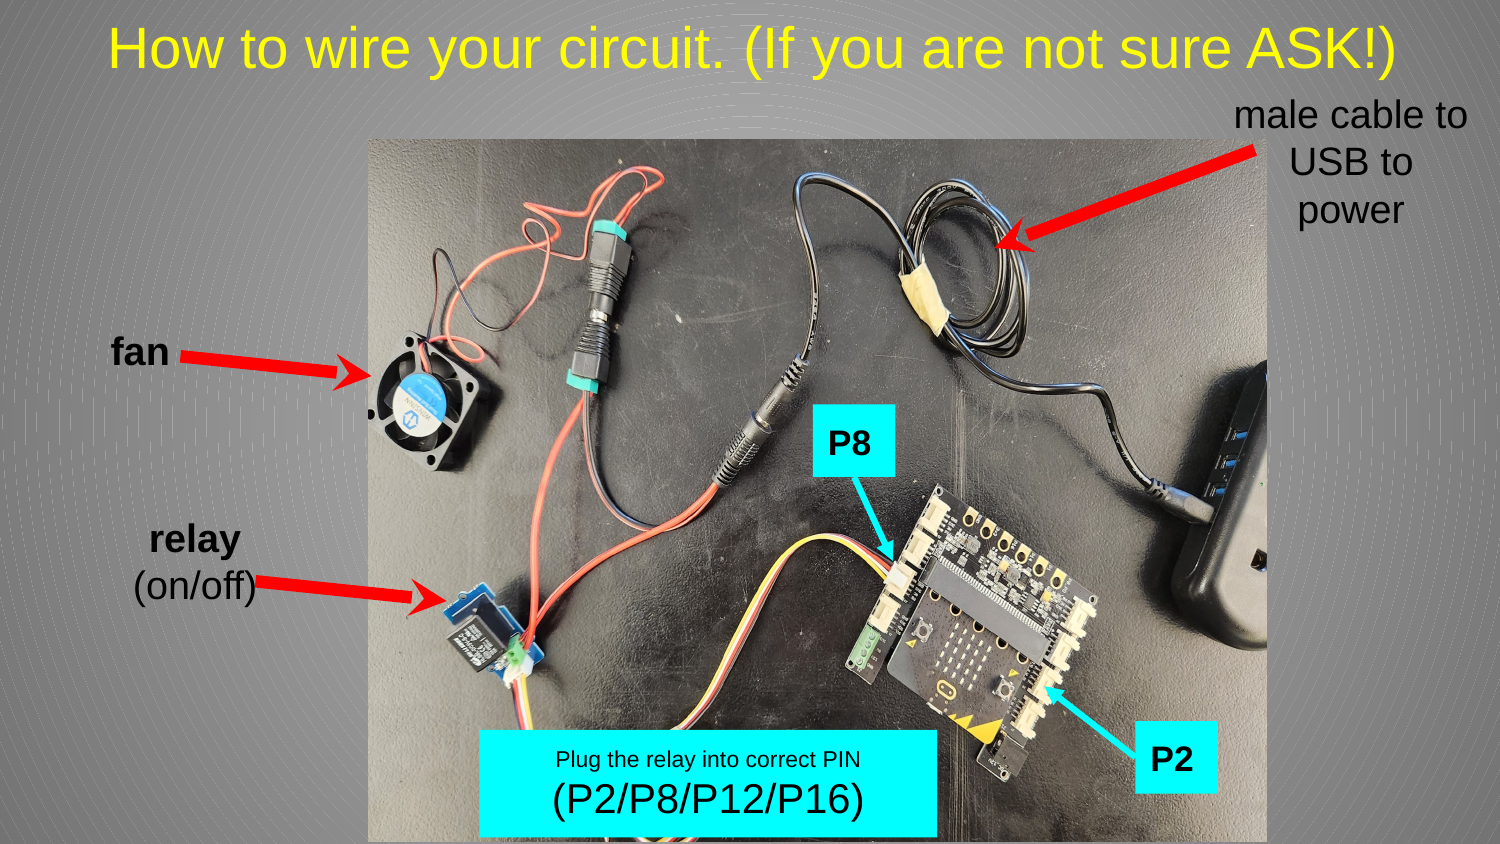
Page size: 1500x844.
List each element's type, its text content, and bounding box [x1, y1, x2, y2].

text_box male cable to USB to power [1218, 73, 1485, 246]
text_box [1044, 685, 1136, 758]
title How to wire your circuit. (If you are not sure ASK!) [24, 0, 1483, 127]
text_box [255, 581, 447, 602]
text_box fan [53, 310, 227, 389]
text_box P2 [1174, 721, 1218, 794]
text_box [853, 477, 894, 562]
picture [368, 40, 1267, 844]
text_box relay (on/off) [108, 497, 282, 623]
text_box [994, 149, 1256, 249]
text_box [180, 356, 372, 377]
